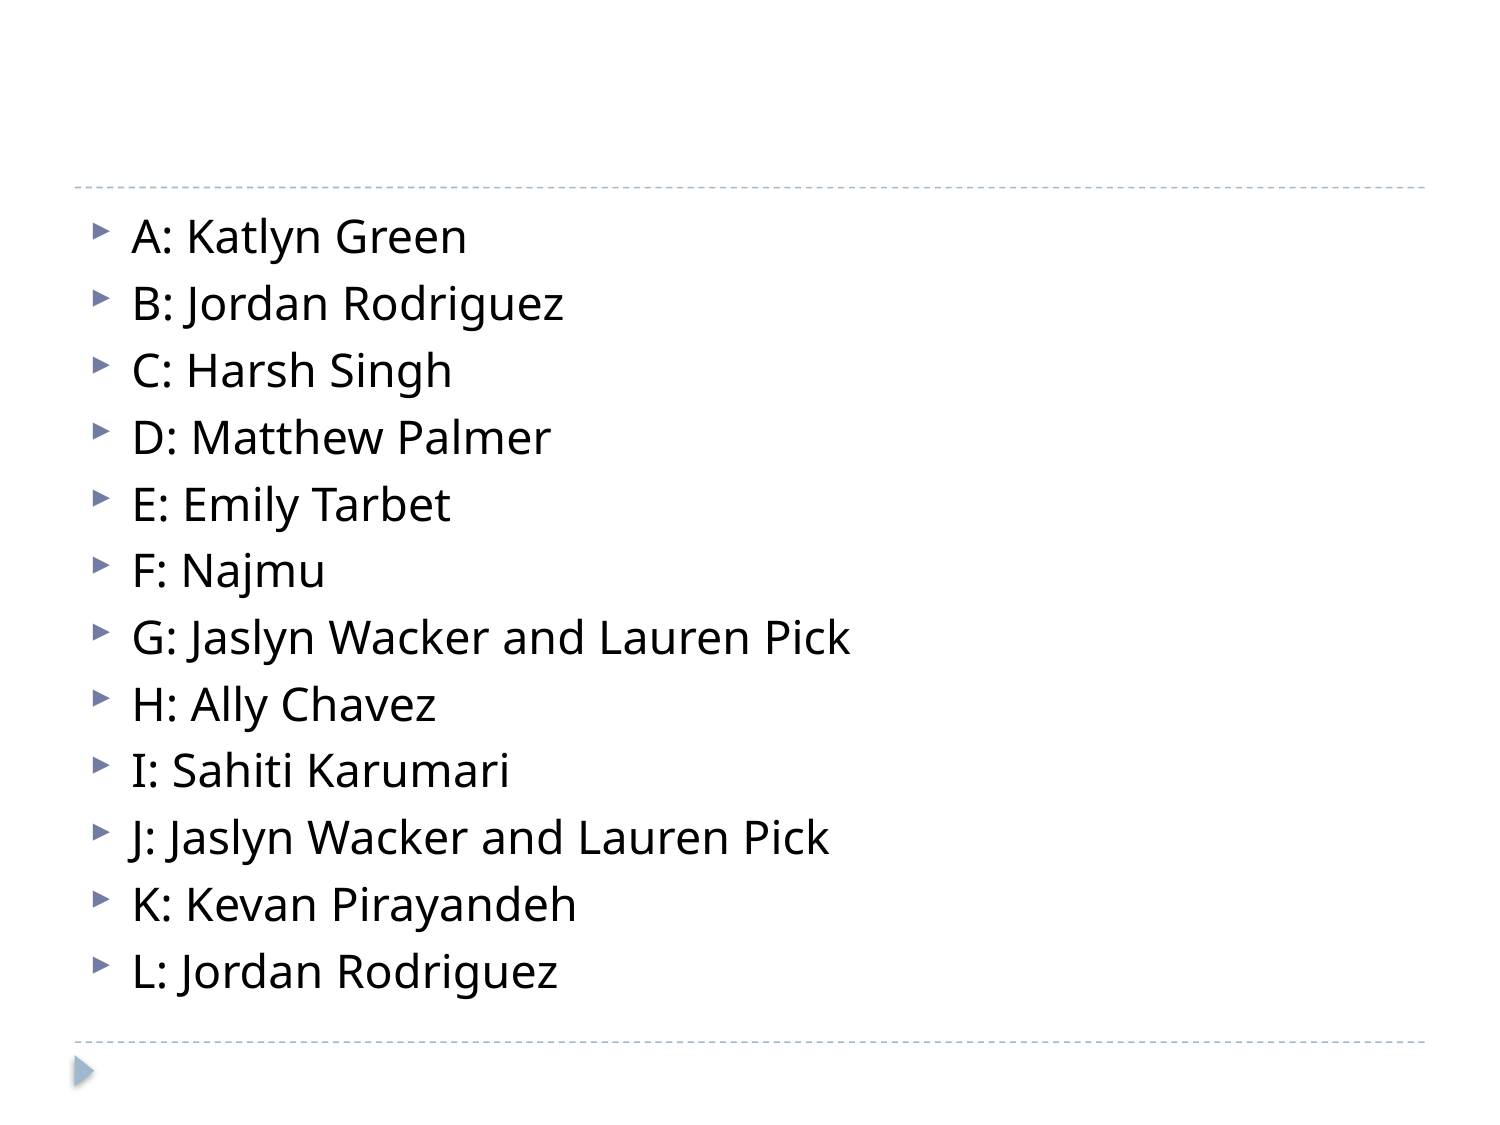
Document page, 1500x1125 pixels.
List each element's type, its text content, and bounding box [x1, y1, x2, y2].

list A: Katlyn Green B: Jordan Rodriguez C: Harsh Singh D: Matthew Palmer E: Emily Tarbet F: Najmu G: Jaslyn Wacker and Lauren Pick H: Ally Chavez I: Sahiti Karumari J: Jaslyn Wacker and Lauren Pick K: Kevan Pirayandeh L: Jordan Rodriguez [75, 200, 1425, 1010]
